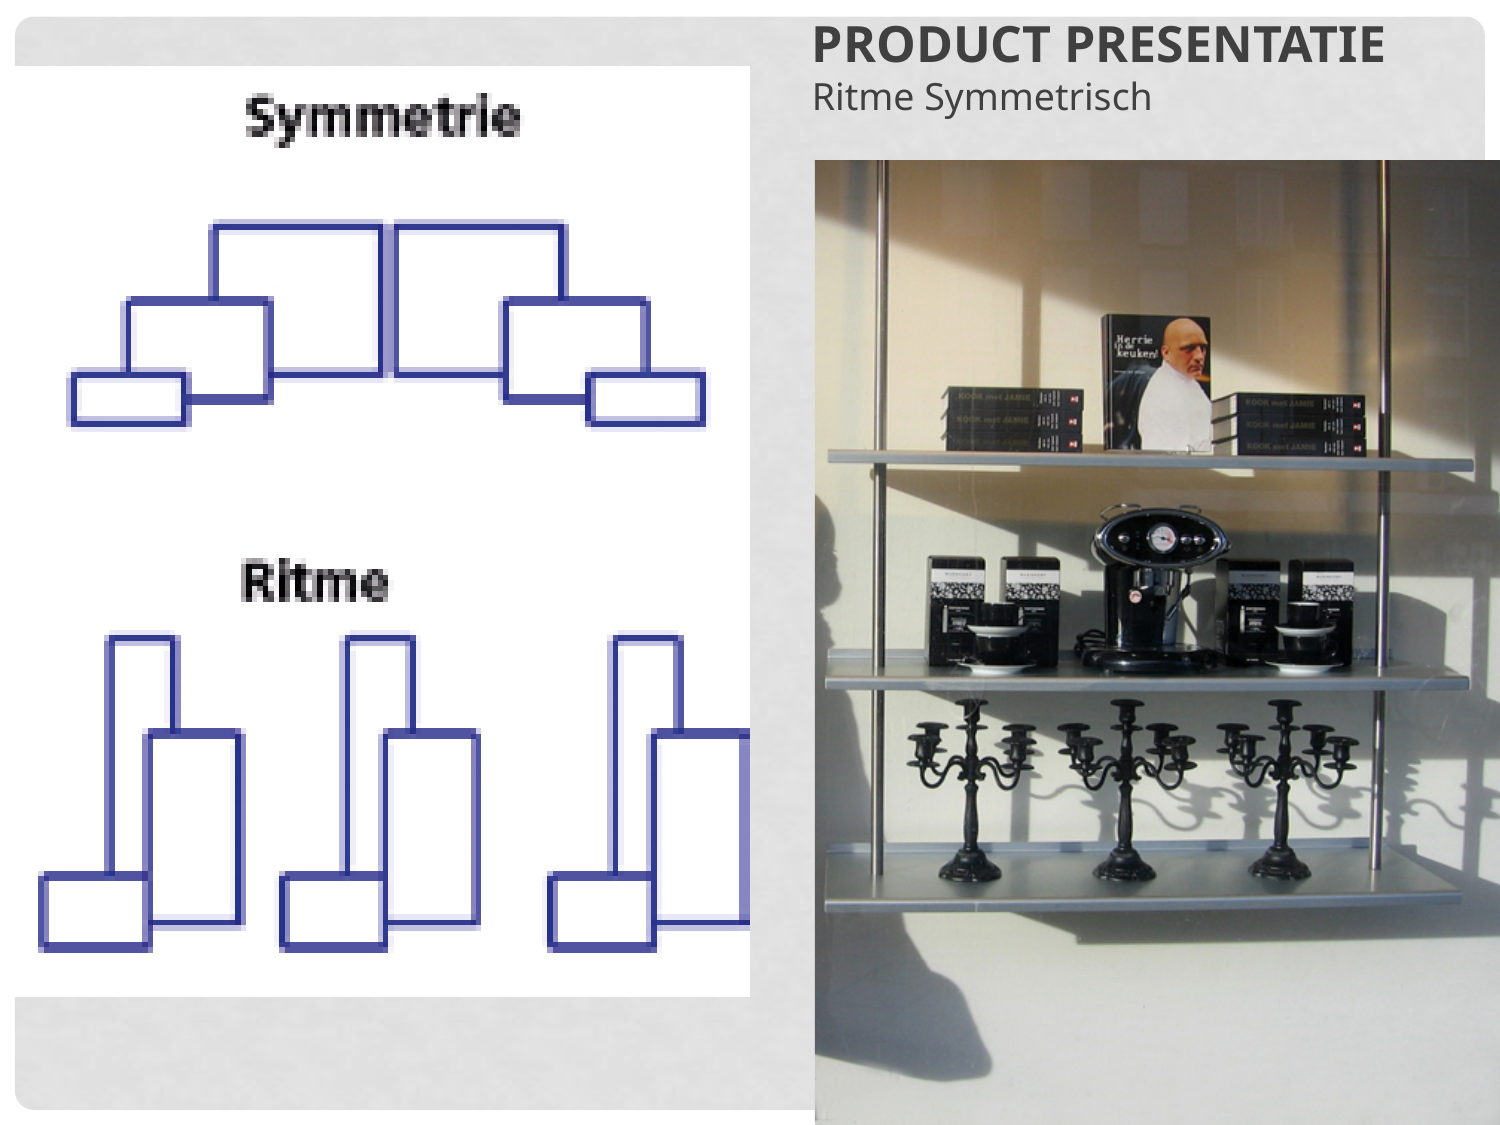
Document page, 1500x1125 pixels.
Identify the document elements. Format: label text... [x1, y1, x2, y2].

picture [814, 160, 1500, 1125]
text_box PRODUCT PRESENTATIE Ritme Symmetrisch [797, 0, 1500, 170]
picture [5, 66, 751, 997]
